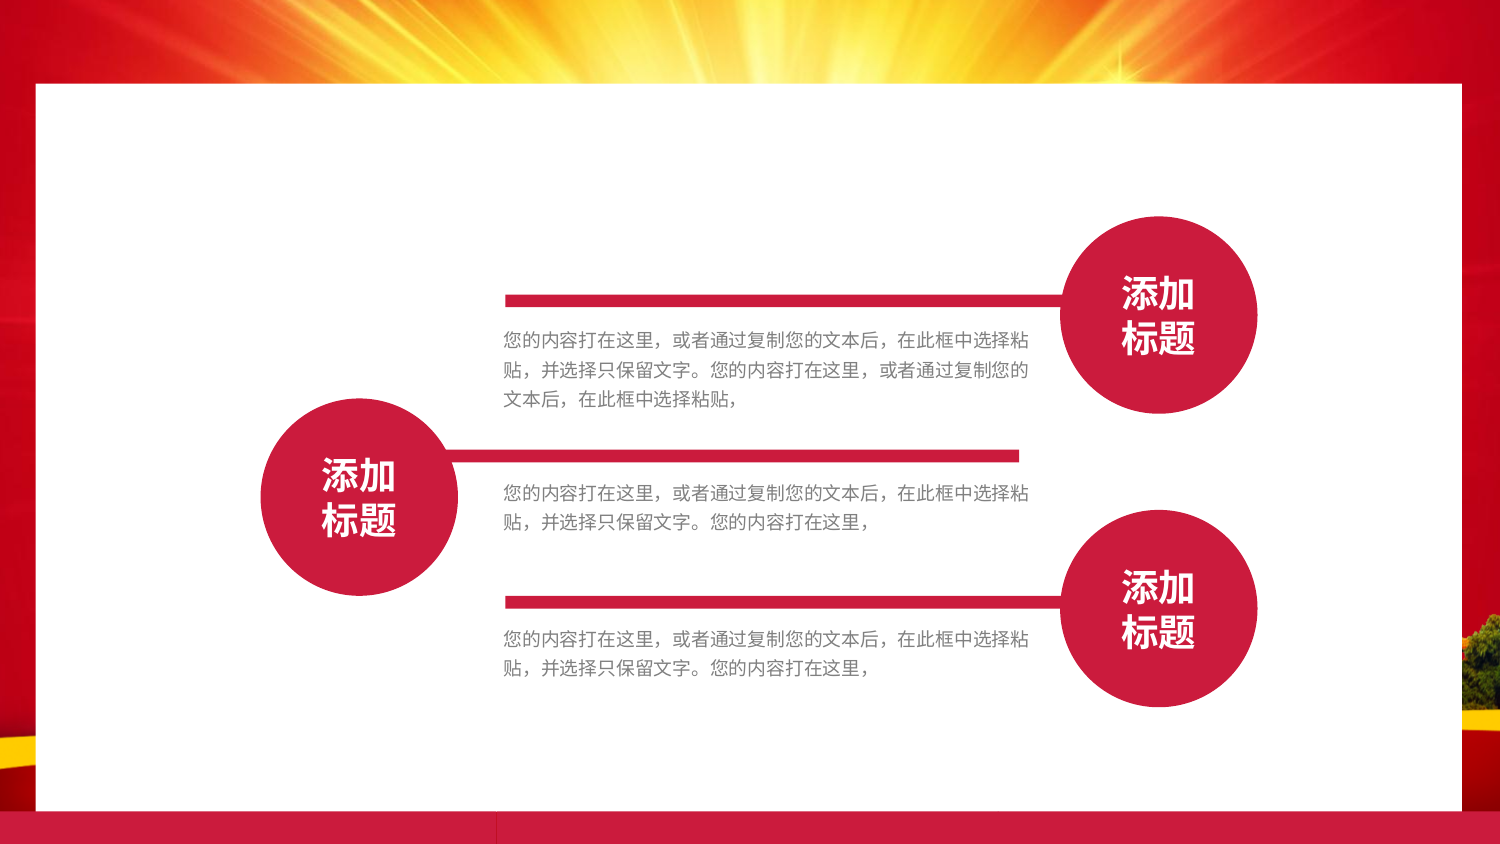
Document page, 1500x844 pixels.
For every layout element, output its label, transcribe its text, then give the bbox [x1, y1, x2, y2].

text_box [504, 293, 1062, 308]
text_box 您的内容打在这里，或者通过复制您的文本后，在此框中选择粘贴，并选择只保留文字。您的内容打在这里， [494, 470, 1056, 538]
text_box [496, 810, 997, 844]
text_box [504, 595, 1060, 610]
text_box [997, 810, 1500, 844]
text_box [0, 810, 496, 844]
text_box 添加 标题 [260, 398, 458, 596]
text_box [446, 449, 1020, 463]
picture [0, 0, 1500, 810]
text_box 添加 标题 [1060, 509, 1258, 708]
text_box 添加 标题 [1060, 216, 1258, 414]
text_box 您的内容打在这里，或者通过复制您的文本后，在此框中选择粘贴，并选择只保留文字。您的内容打在这里，或者通过复制您的文本后，在此框中选择粘贴， [494, 318, 1056, 415]
text_box 您的内容打在这里，或者通过复制您的文本后，在此框中选择粘贴，并选择只保留文字。您的内容打在这里， [494, 616, 1056, 684]
